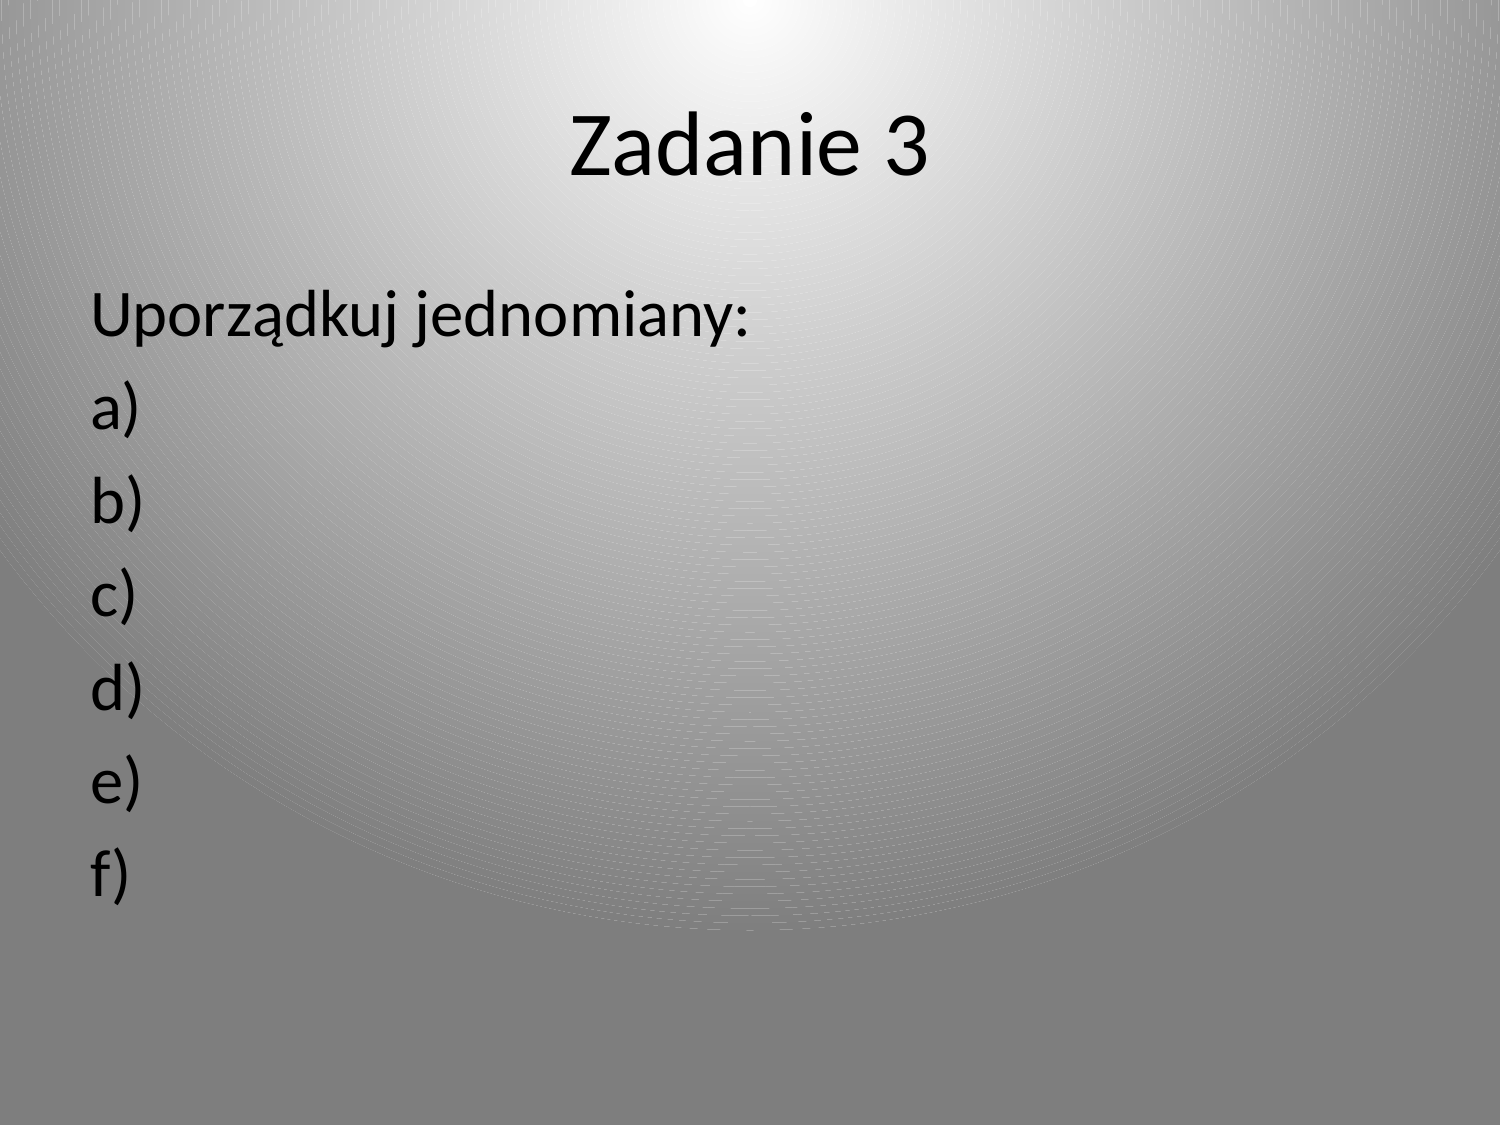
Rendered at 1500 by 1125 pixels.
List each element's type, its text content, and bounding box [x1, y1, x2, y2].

title Zadanie 3 [75, 45, 1425, 233]
